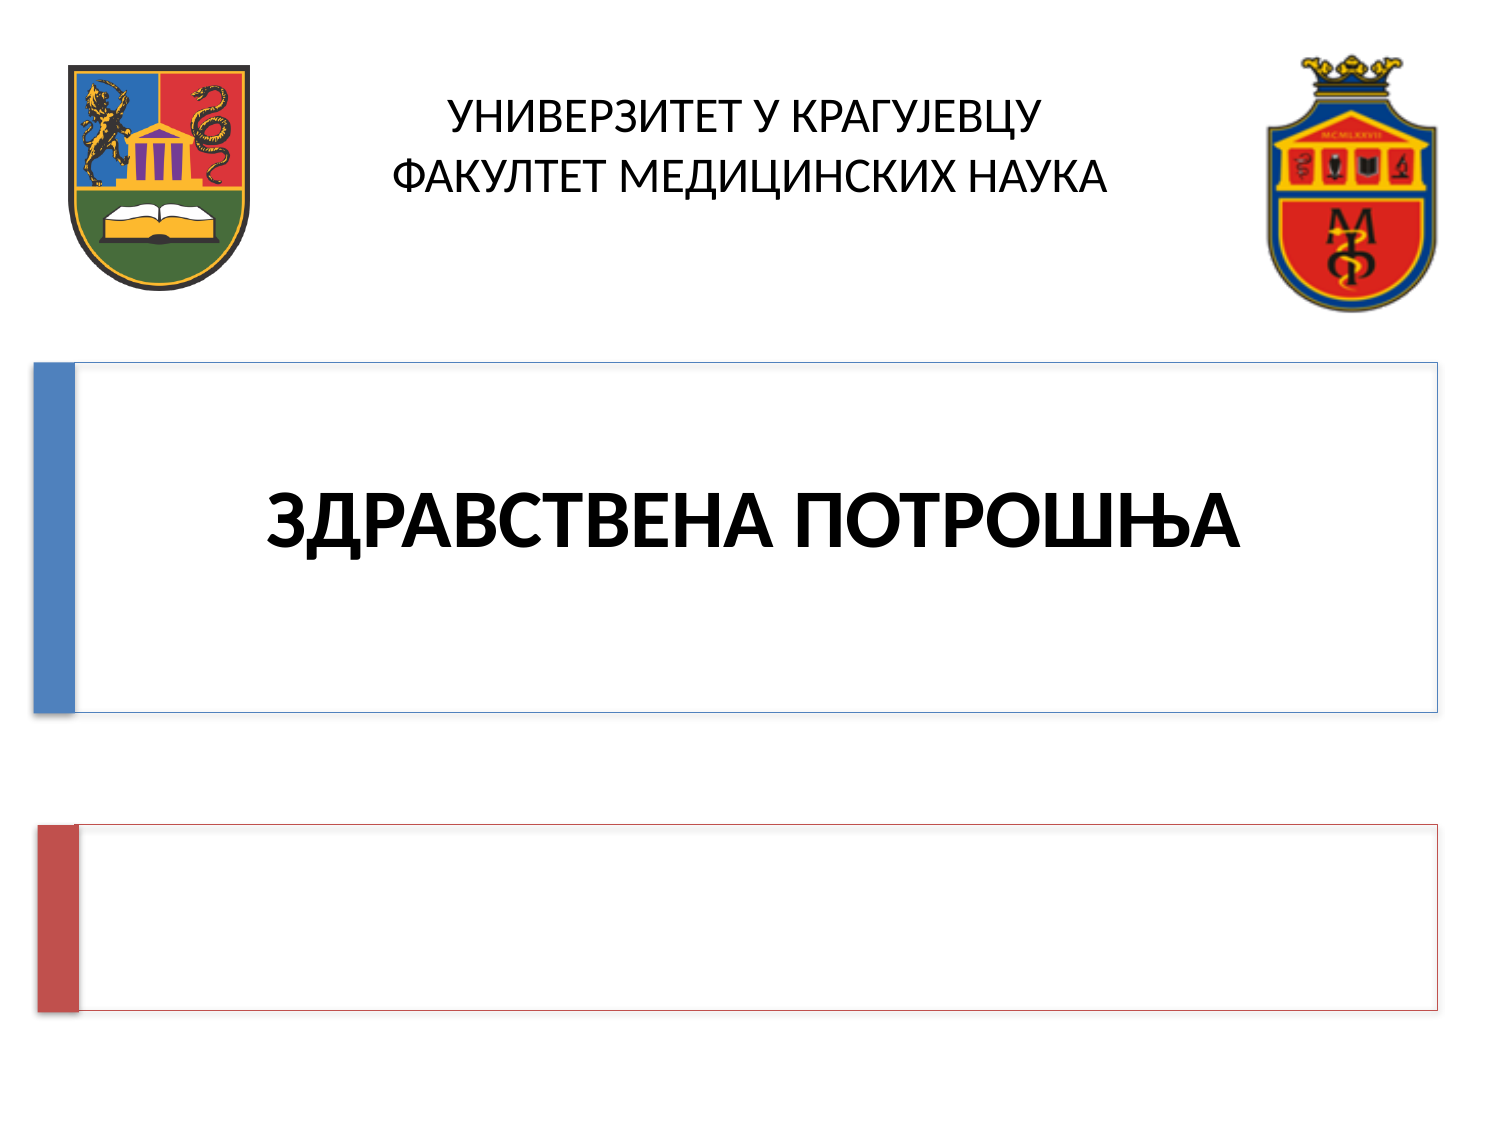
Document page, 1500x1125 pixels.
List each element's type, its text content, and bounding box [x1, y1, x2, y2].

picture [1233, 38, 1463, 315]
picture [68, 65, 251, 291]
subtitle ЗДРАВСТВЕНА ПОТРОШЊА [72, 406, 1436, 658]
title УНИВЕРЗИТЕТ У КРАГУЈЕВЦУ ФАКУЛТЕТ МЕДИЦИНСКИХ НАУКА [255, 74, 1227, 226]
